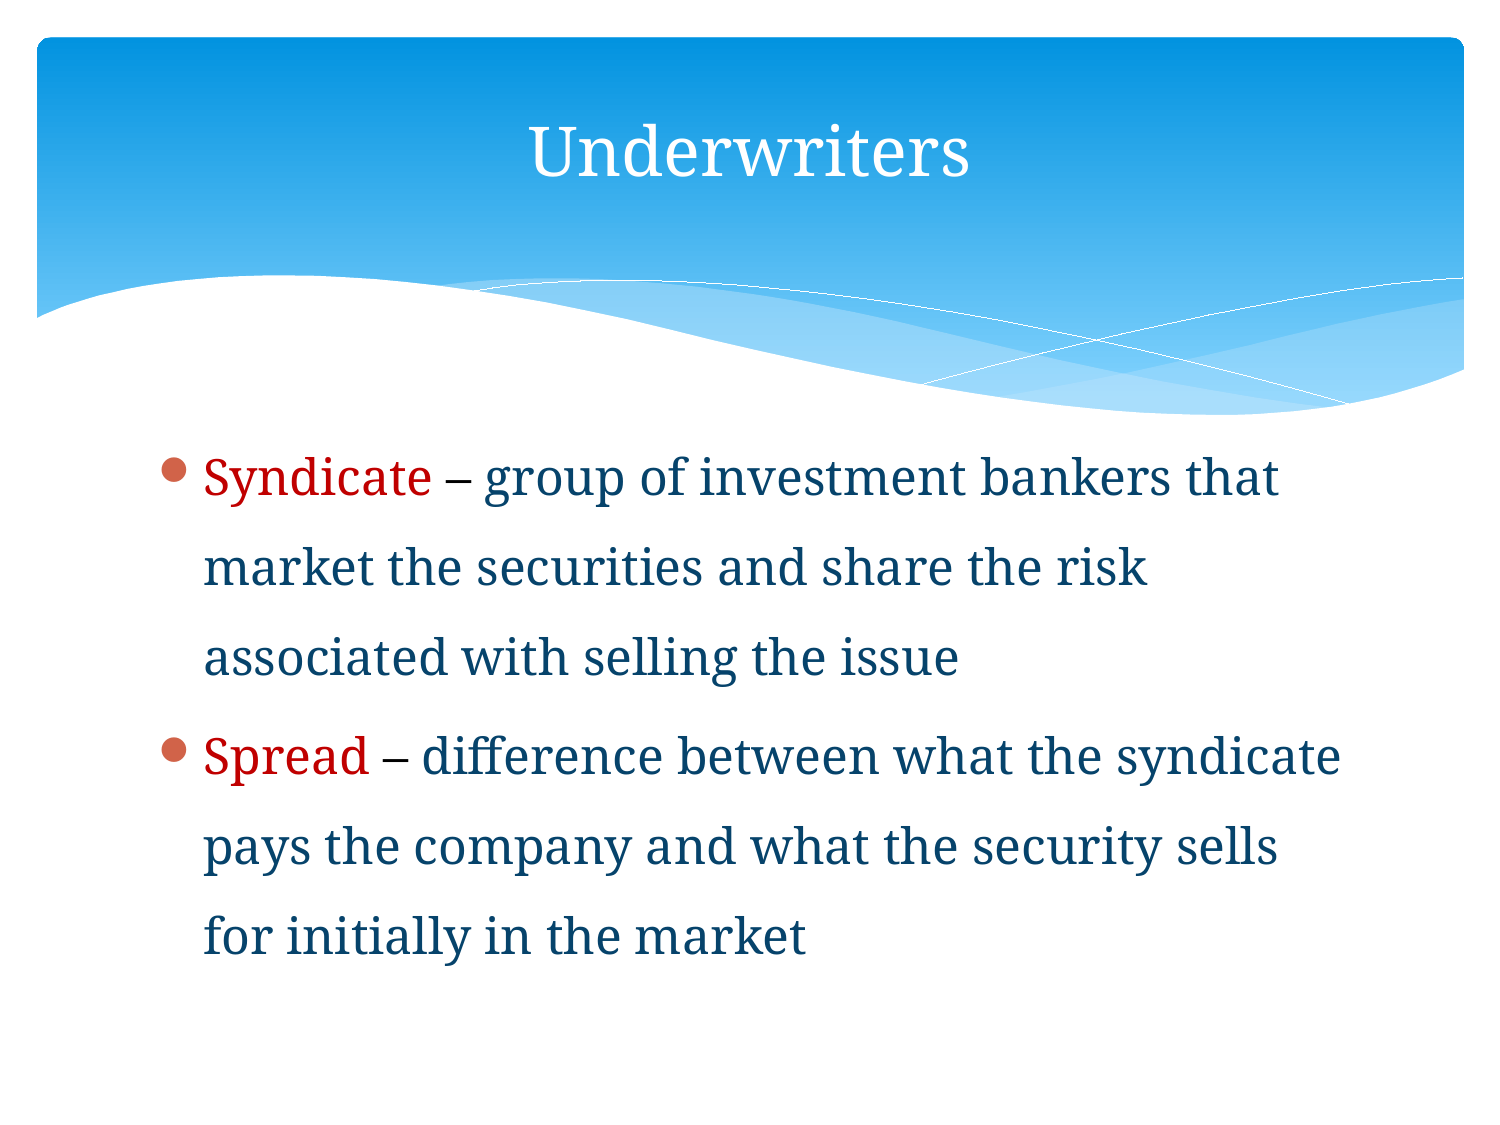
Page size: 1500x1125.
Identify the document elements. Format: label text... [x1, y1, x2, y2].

title Underwriters [75, 46, 1425, 252]
list Syndicate – group of investment bankers that market the securities and share the risk associated with selling the issue Spread – difference between what the syndicate pays the company and what the security sells for initially in the market [143, 407, 1359, 1098]
